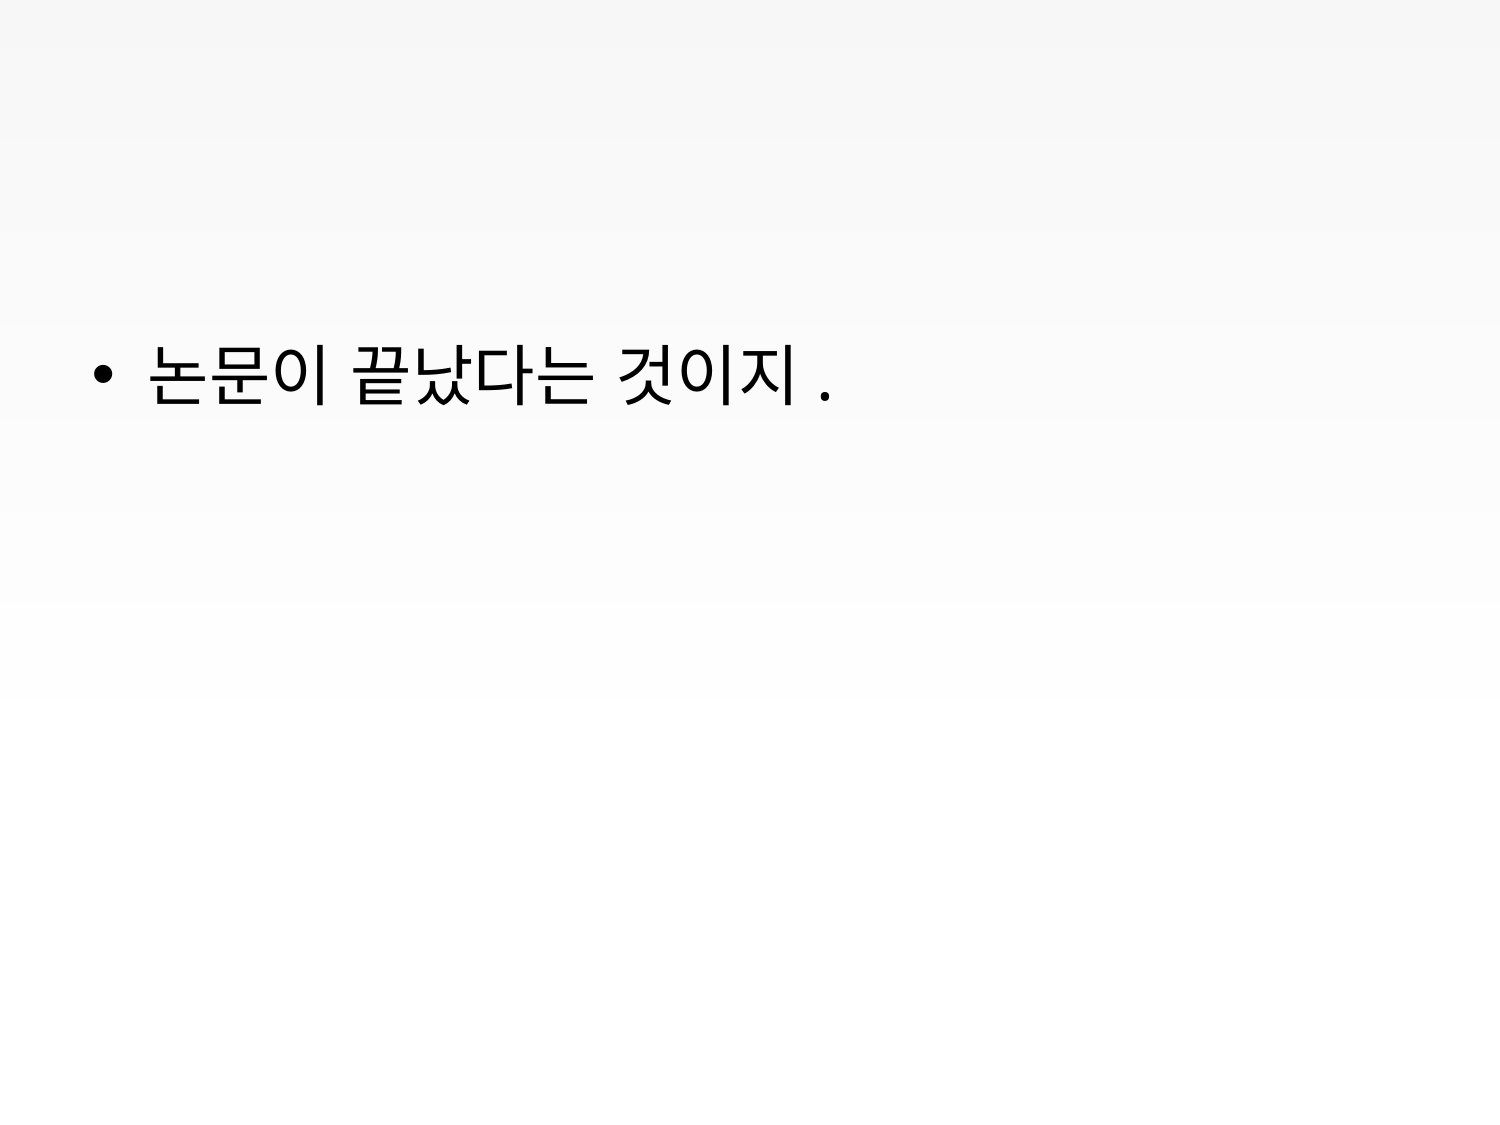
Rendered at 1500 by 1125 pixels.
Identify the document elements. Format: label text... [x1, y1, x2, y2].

list 논문이 끝났다는 것이지. [76, 326, 1427, 1069]
